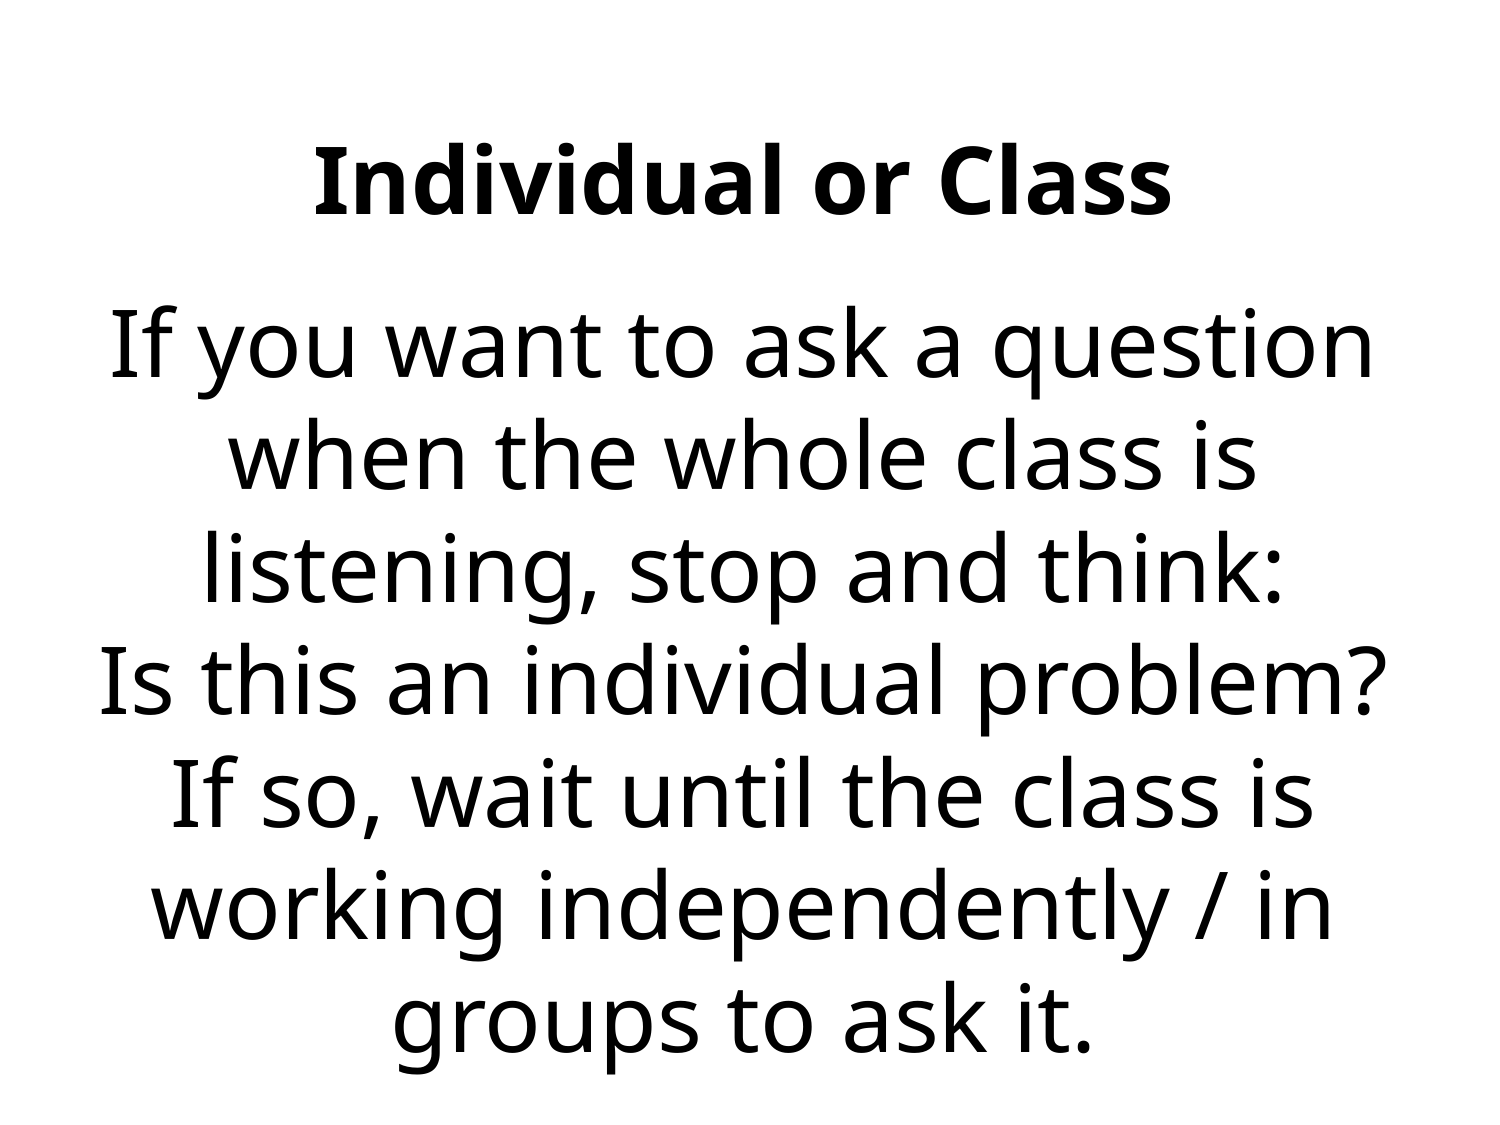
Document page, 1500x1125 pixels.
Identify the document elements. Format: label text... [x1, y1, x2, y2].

text_box Individual or Class If you want to ask a question when the whole class is listening, stop and think: Is this an individual problem? If so, wait until the class is working independently / in groups to ask it. [50, 113, 1438, 1079]
